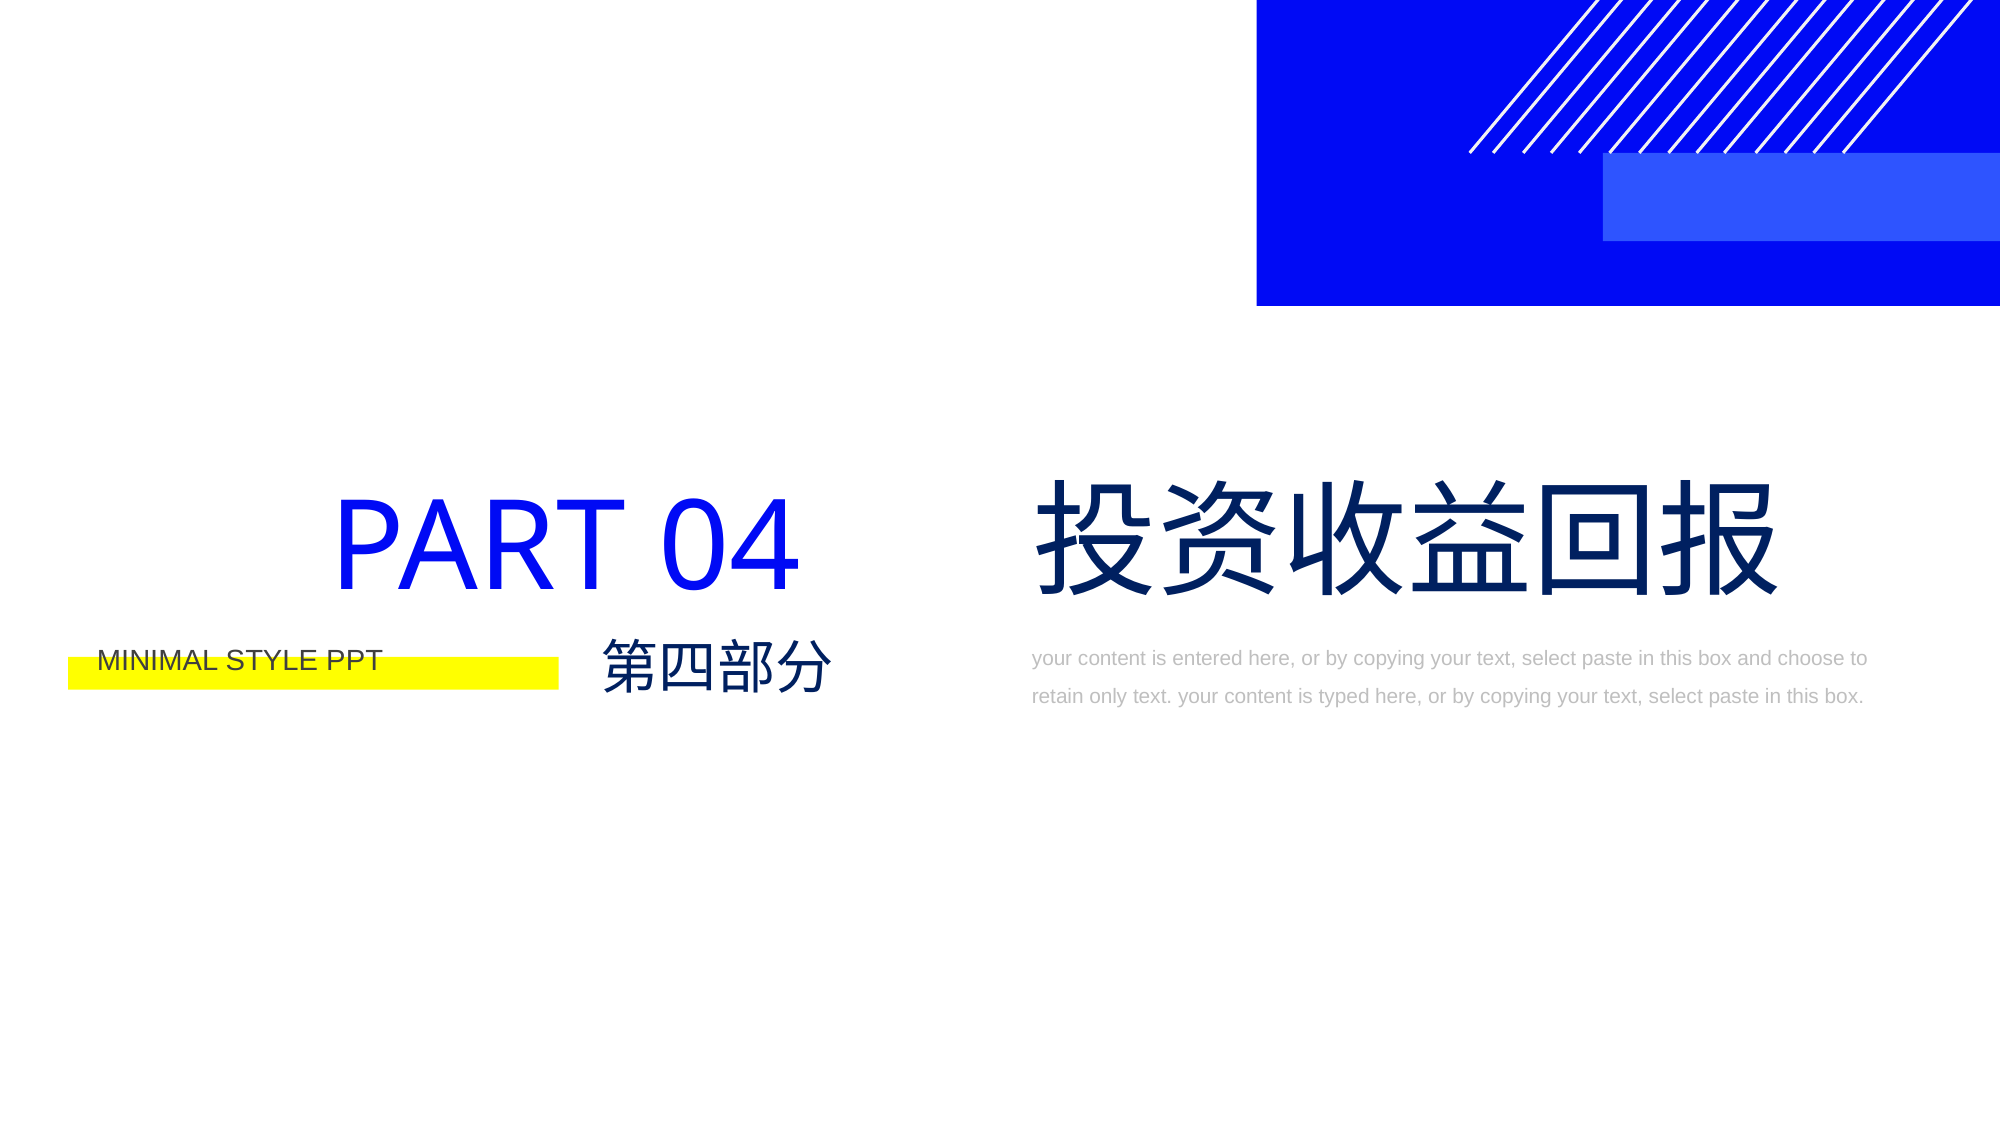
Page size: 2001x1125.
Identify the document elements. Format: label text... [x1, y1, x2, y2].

text_box [1602, 153, 2000, 242]
text_box [1256, 0, 2000, 307]
text_box 投资收益回报 [1017, 453, 1864, 619]
text_box 第四部分 [586, 622, 870, 708]
text_box [67, 656, 560, 691]
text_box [1469, 0, 2000, 153]
text_box MINIMAL STYLE PPT [82, 633, 535, 684]
text_box PART 04 [314, 456, 817, 622]
text_box your content is entered here, or by copying your text, select paste in this box and choose to retain only text. your content is typed here, or by copying your text, select paste in this box. [1017, 625, 1923, 715]
